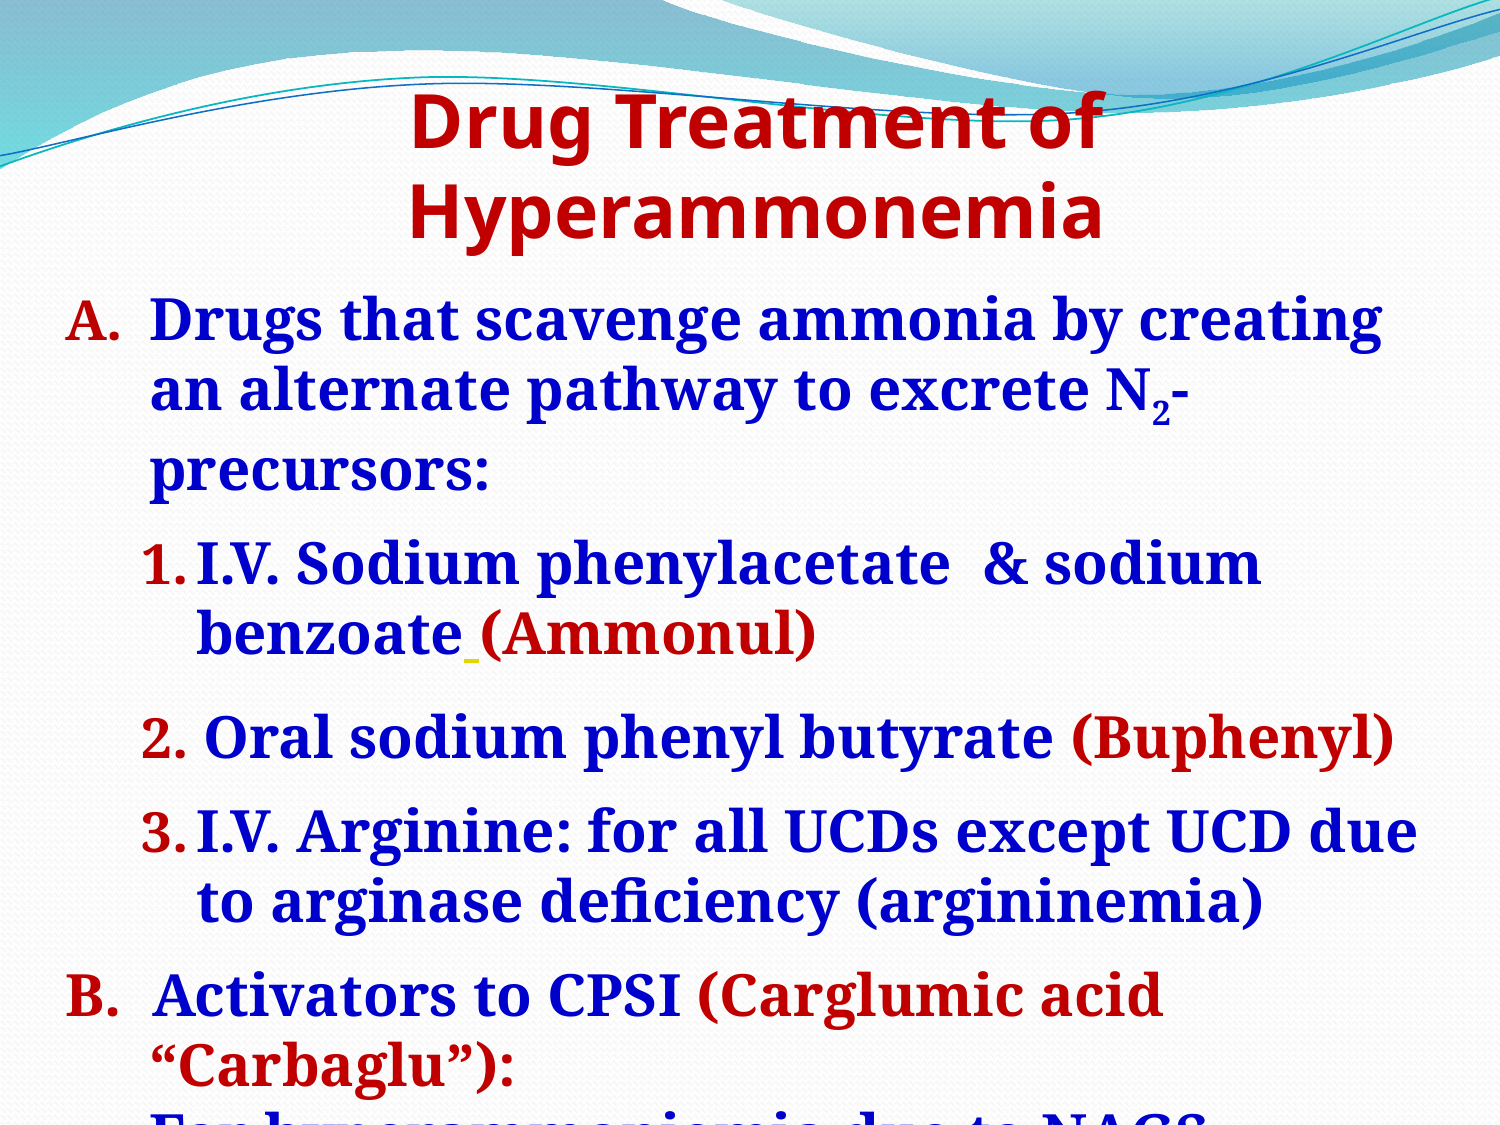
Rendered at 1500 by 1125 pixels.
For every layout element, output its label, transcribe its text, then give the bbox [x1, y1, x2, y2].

list Drugs that scavenge ammonia by creating an alternate pathway to excrete N2- precursors: I.V. Sodium phenylacetate & sodium benzoate (Ammonul) Oral sodium phenyl butyrate (Buphenyl) I.V. Arginine: for all UCDs except UCD due to arginase deficiency (argininemia) B. Activators to CPSI (Carglumic acid “Carbaglu”): For hyperammoniemia due to NAGS deficiency [49, 274, 1476, 1076]
title Drug Treatment of Hyperammonemia [49, 124, 1463, 254]
